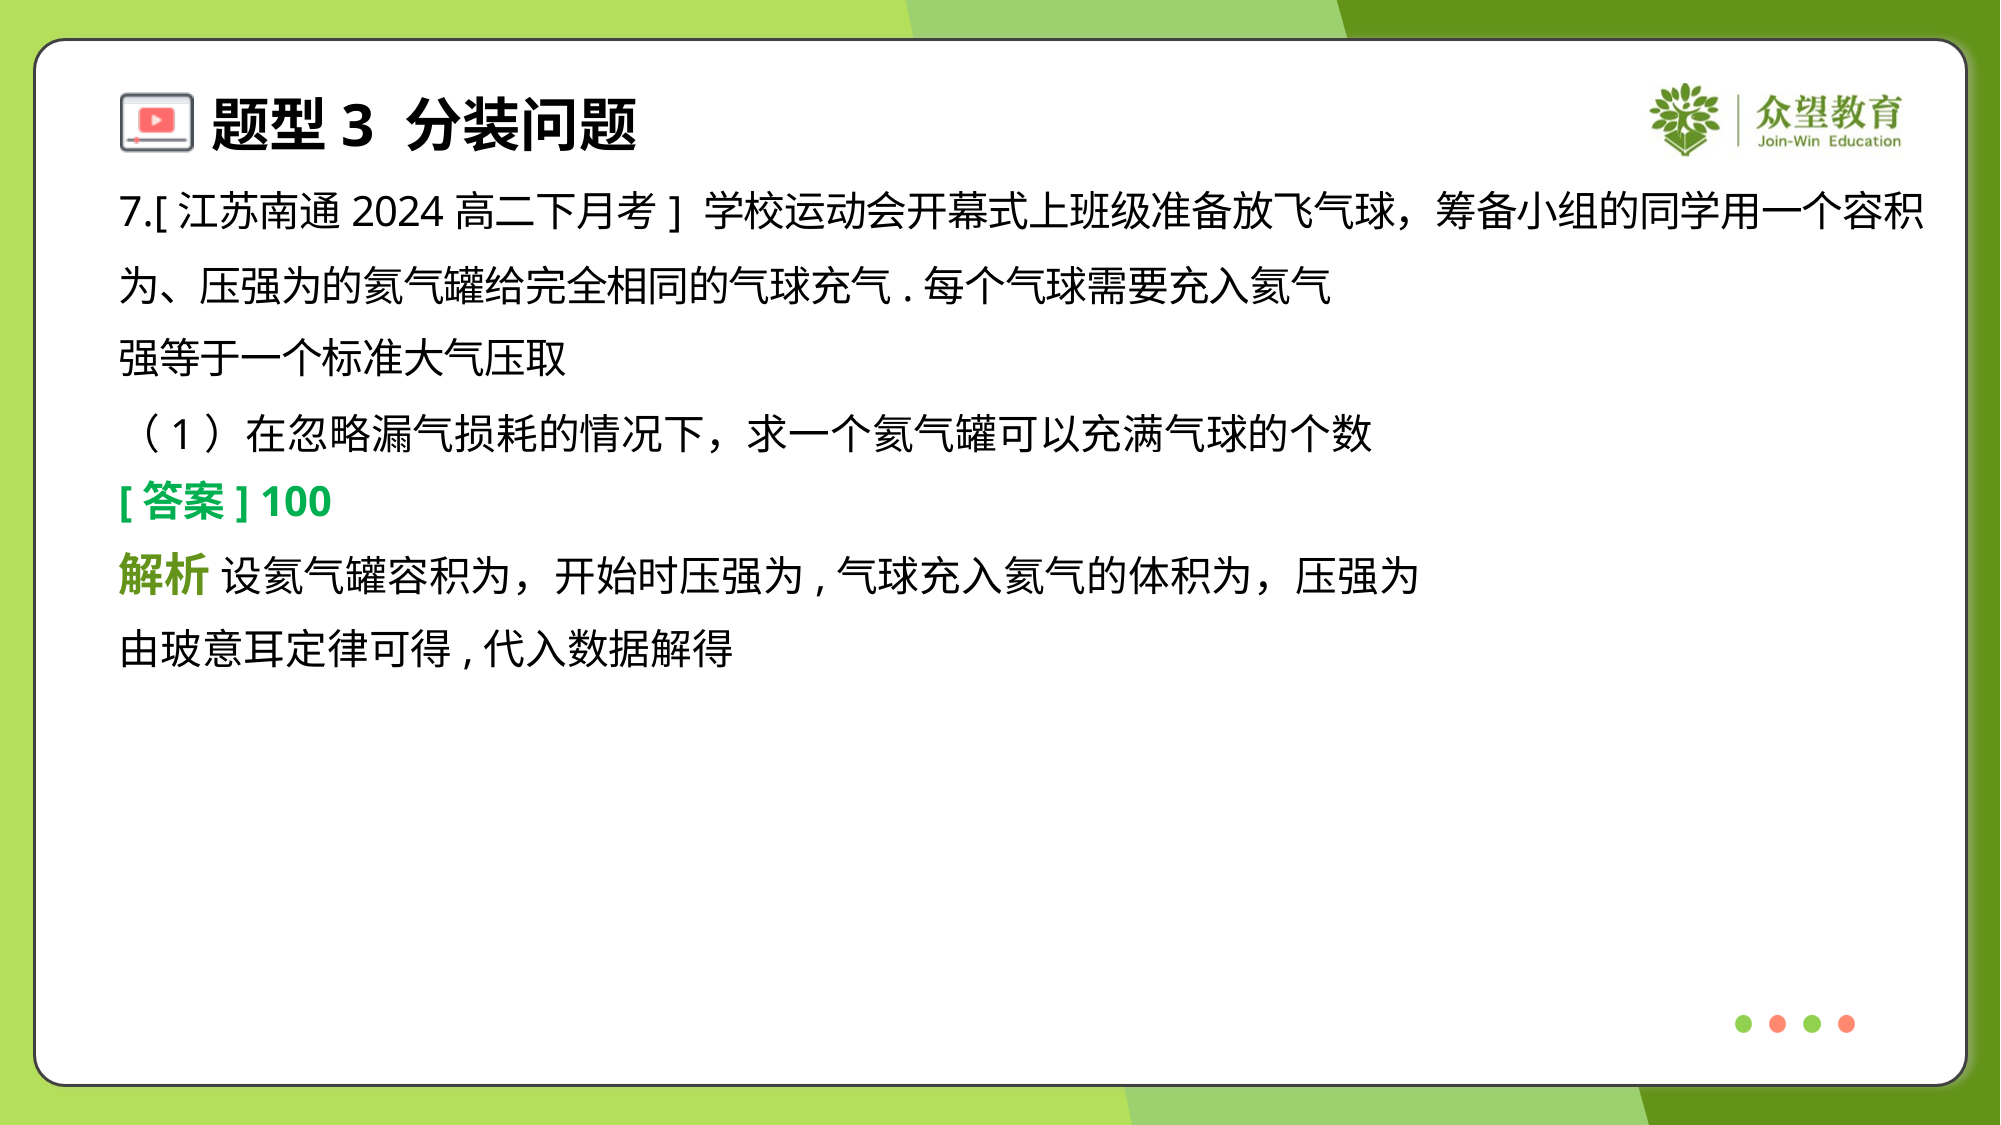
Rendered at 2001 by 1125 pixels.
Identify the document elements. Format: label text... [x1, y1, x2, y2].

text_box [答案] 100 [118, 450, 1883, 517]
picture [0, 0, 2000, 1125]
